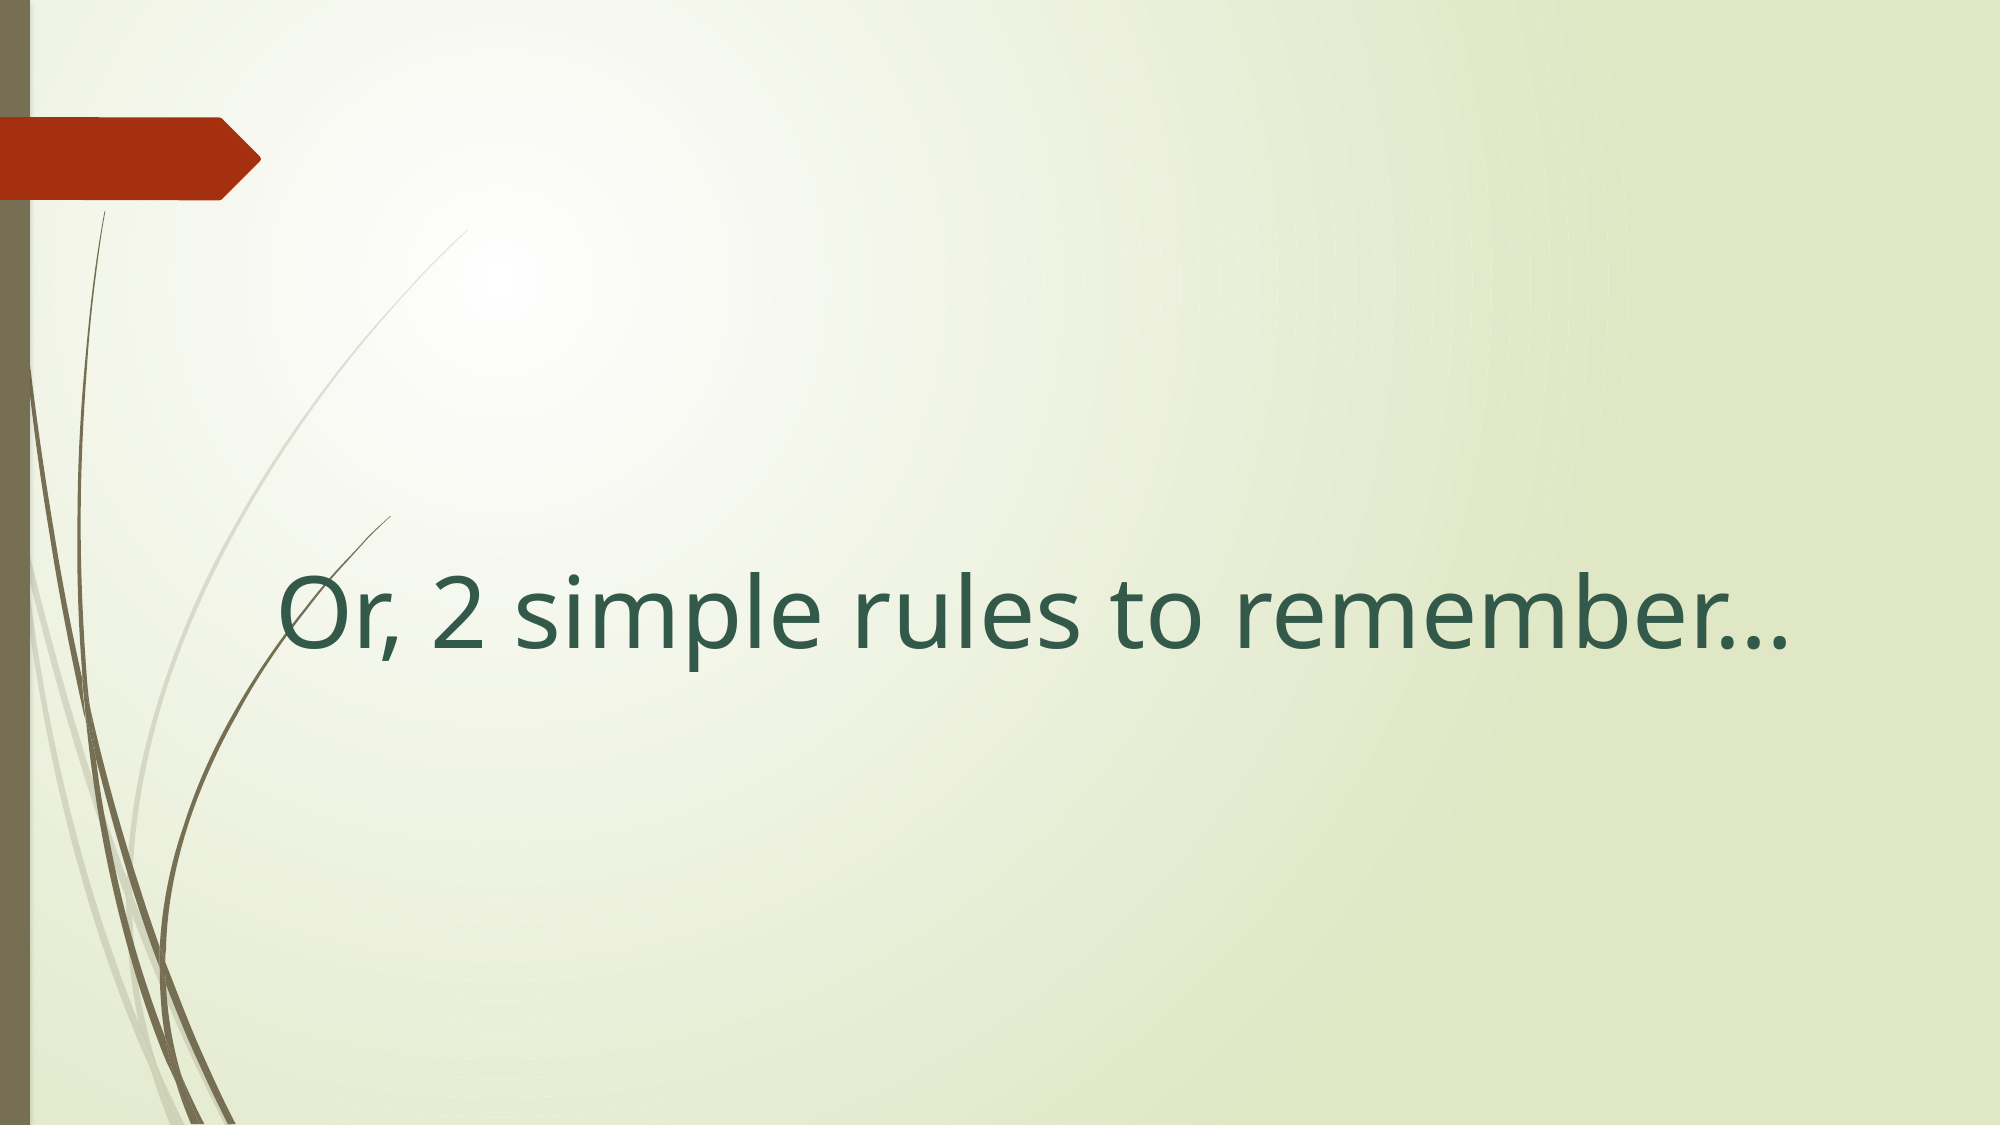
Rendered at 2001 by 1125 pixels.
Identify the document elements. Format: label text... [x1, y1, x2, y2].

text_box Or, 2 simple rules to remember… [260, 541, 1889, 677]
